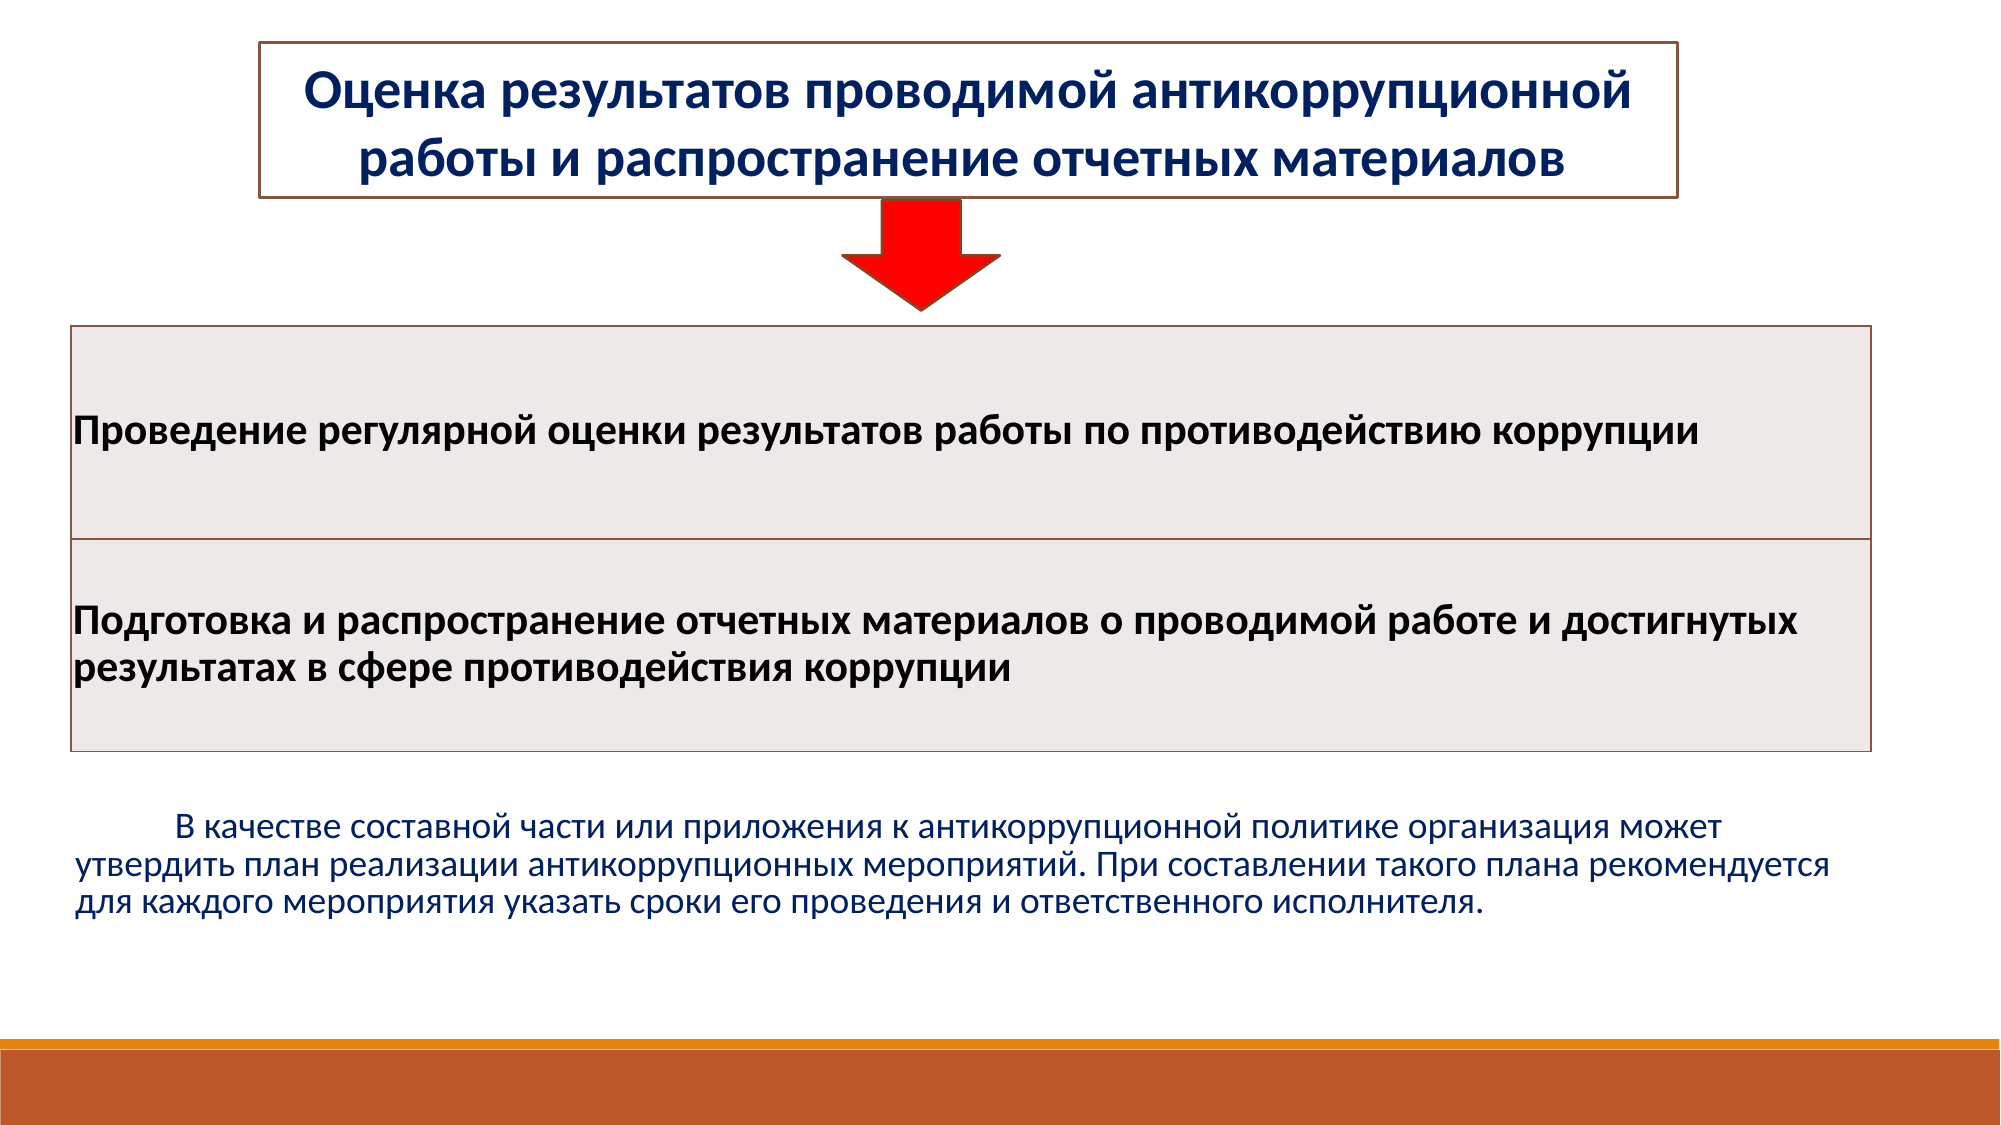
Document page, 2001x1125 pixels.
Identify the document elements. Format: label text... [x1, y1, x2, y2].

table_cell Подготовка и распространение отчетных материалов о проводимой работе и достигнутых результатах в сфере противодействия коррупции [72, 540, 1870, 751]
text_box В качестве составной части или приложения к антикоррупционной политике организация может утвердить план реализации антикоррупционных мероприятий. При составлении такого плана рекомендуется для каждого мероприятия указать сроки его проведения и ответственного исполнителя. [54, 798, 1867, 932]
text_box Оценка результатов проводимой антикоррупционной работы и распространение отчетных материалов [258, 41, 1679, 199]
table_header Проведение регулярной оценки результатов работы по противодействию коррупции [72, 327, 1870, 538]
text_box [841, 198, 1002, 312]
